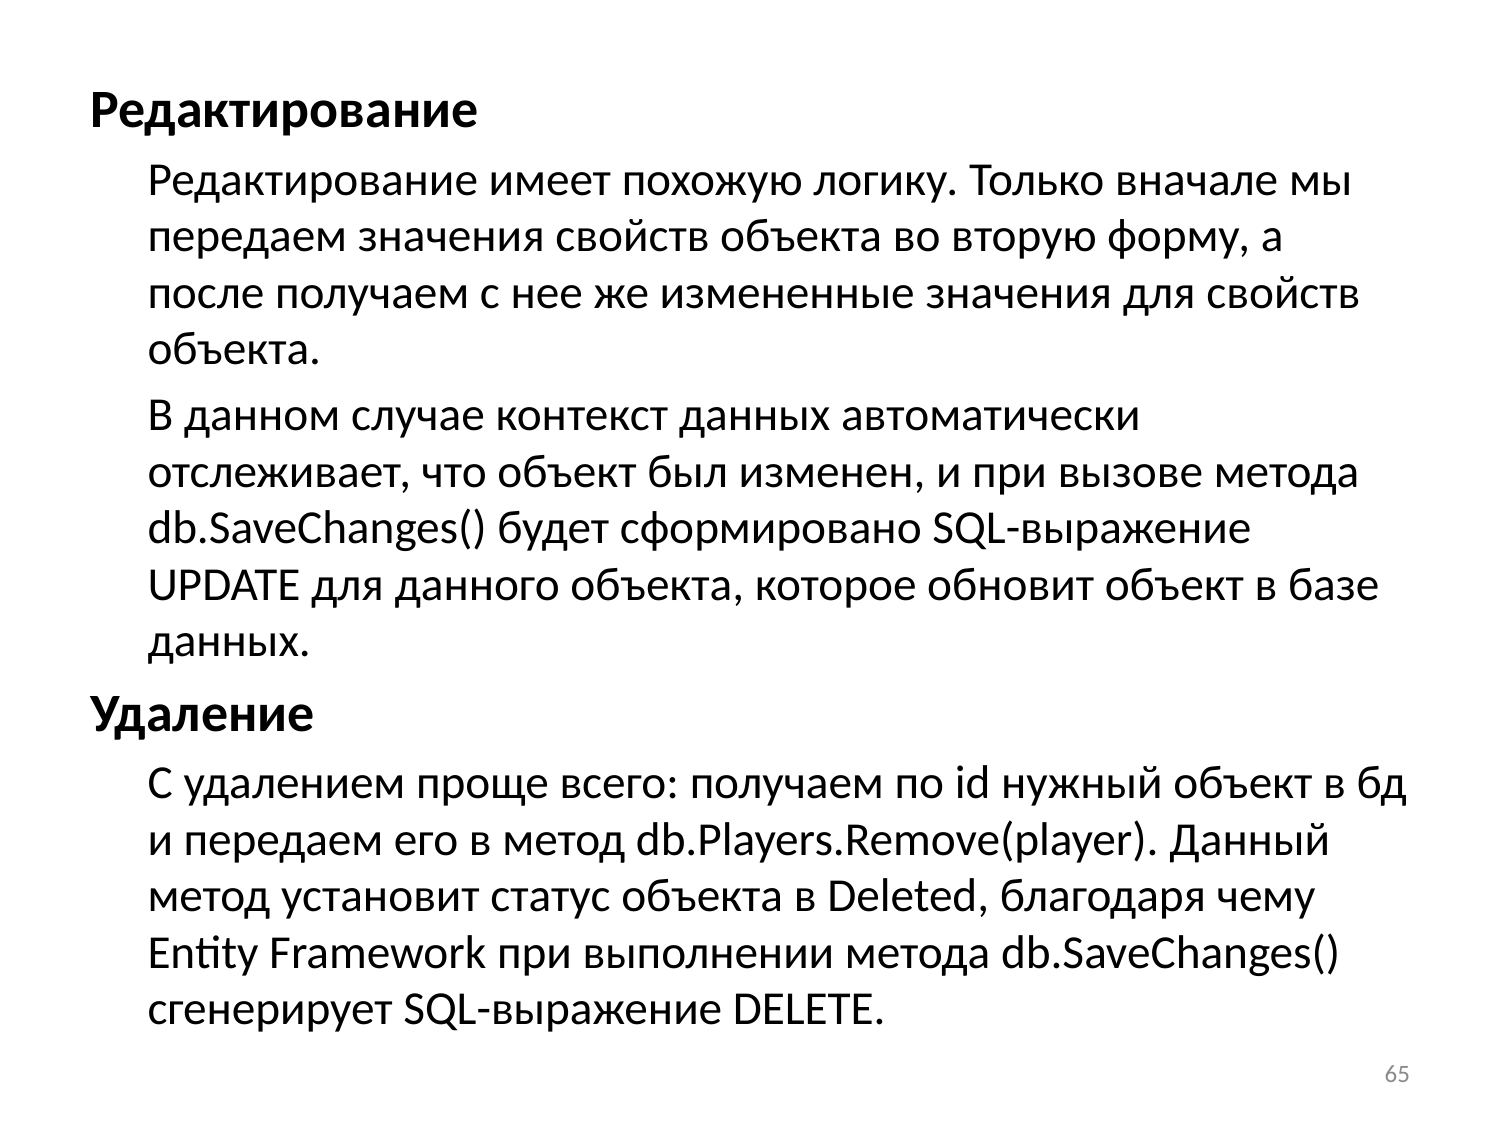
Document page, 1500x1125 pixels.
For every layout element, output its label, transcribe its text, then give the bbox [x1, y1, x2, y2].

list Редактирование Редактирование имеет похожую логику. Только вначале мы передаем значения свойств объекта во вторую форму, а после получаем с нее же измененные значения для свойств объекта. В данном случае контекст данных автоматически отслеживает, что объект был изменен, и при вызове метода db.SaveChanges() будет сформировано SQL-выражение UPDATE для данного объекта, которое обновит объект в базе данных. Удаление С удалением проще всего: получаем по id нужный объект в бд и передаем его в метод db.Players.Remove(player). Данный метод установит статус объекта в Deleted, благодаря чему Entity Framework при выполнении метода db.SaveChanges() сгенерирует SQL-выражение DELETE. [75, 66, 1425, 1047]
slide_number 65 [1074, 1042, 1425, 1103]
